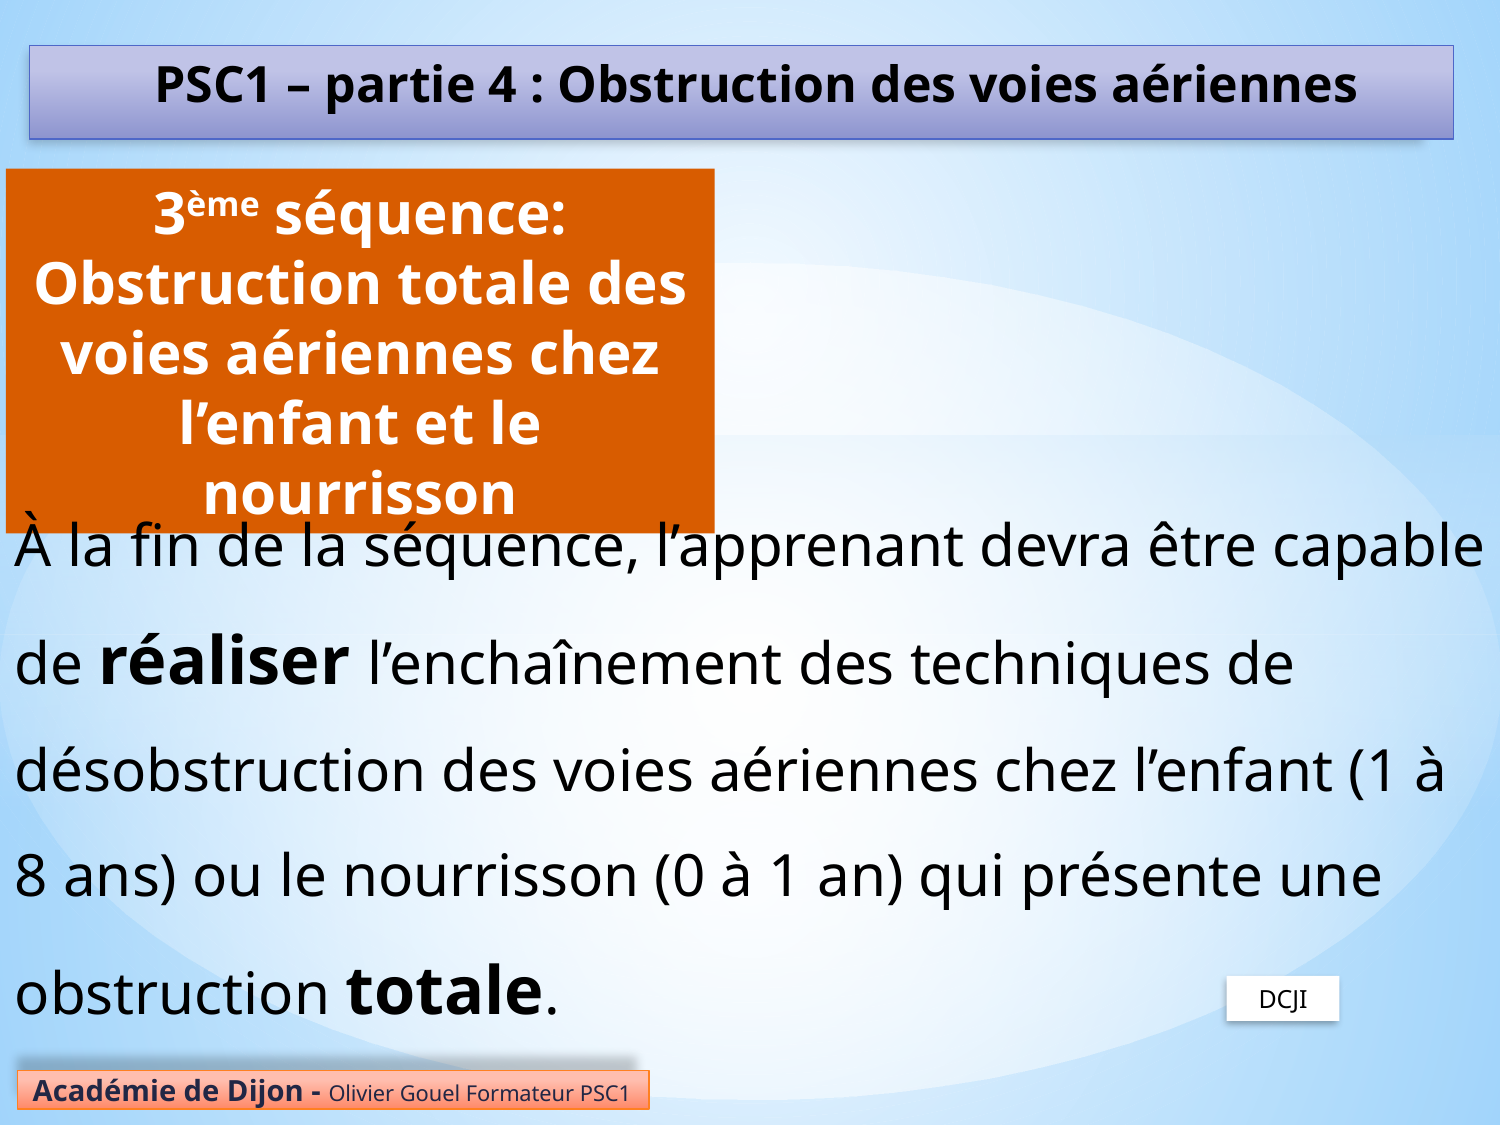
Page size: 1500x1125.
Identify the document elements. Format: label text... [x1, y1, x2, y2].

text_box 3ème séquence: Obstruction totale des voies aériennes chez l’enfant et le nourrisson [5, 168, 715, 466]
subtitle Académie de Dijon - Olivier Gouel Formateur PSC1 [17, 1070, 650, 1110]
text_box À la fin de la séquence, l’apprenant devra être capable de réaliser l’enchaînement des techniques de désobstruction des voies aériennes chez l’enfant (1 à 8 ans) ou le nourrisson (0 à 1 an) qui présente une obstruction totale. [0, 466, 1500, 1036]
text_box DCJI [1226, 975, 1340, 1022]
title PSC1 – partie 4 : Obstruction des voies aériennes [29, 45, 1454, 140]
